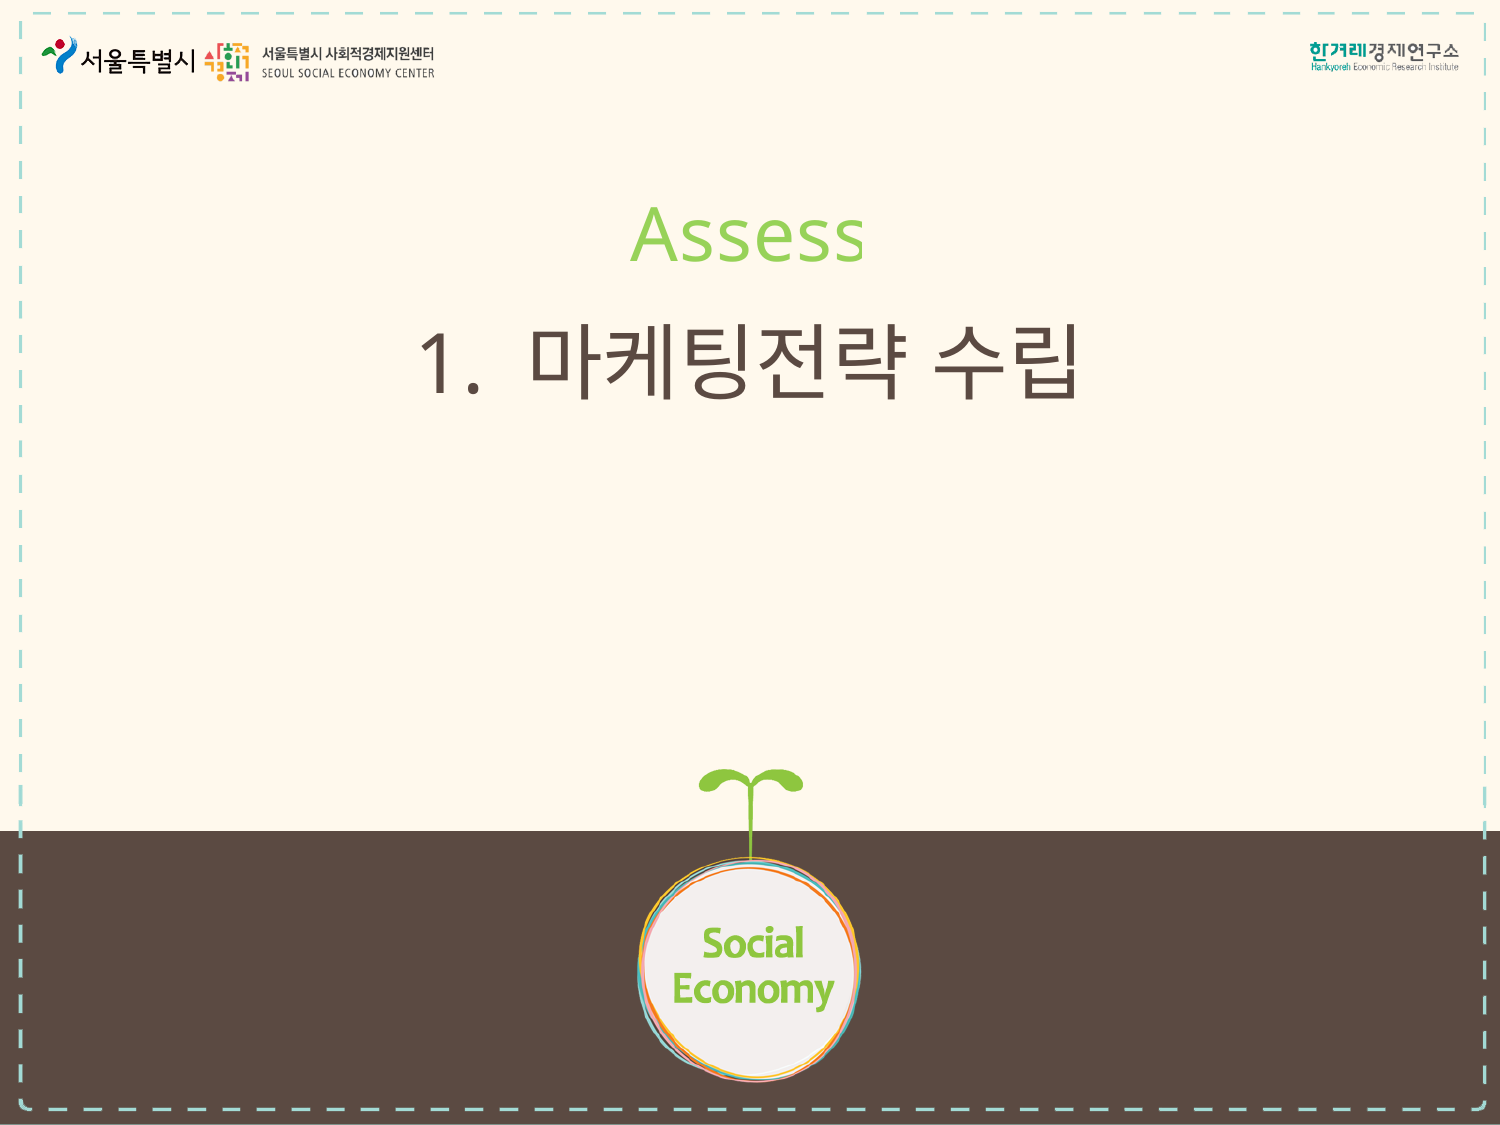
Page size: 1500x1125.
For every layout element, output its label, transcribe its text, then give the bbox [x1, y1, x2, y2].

picture [0, 0, 1500, 1125]
list Assess [561, 178, 939, 285]
title 1. 마케팅전략 수립 [112, 302, 1388, 433]
